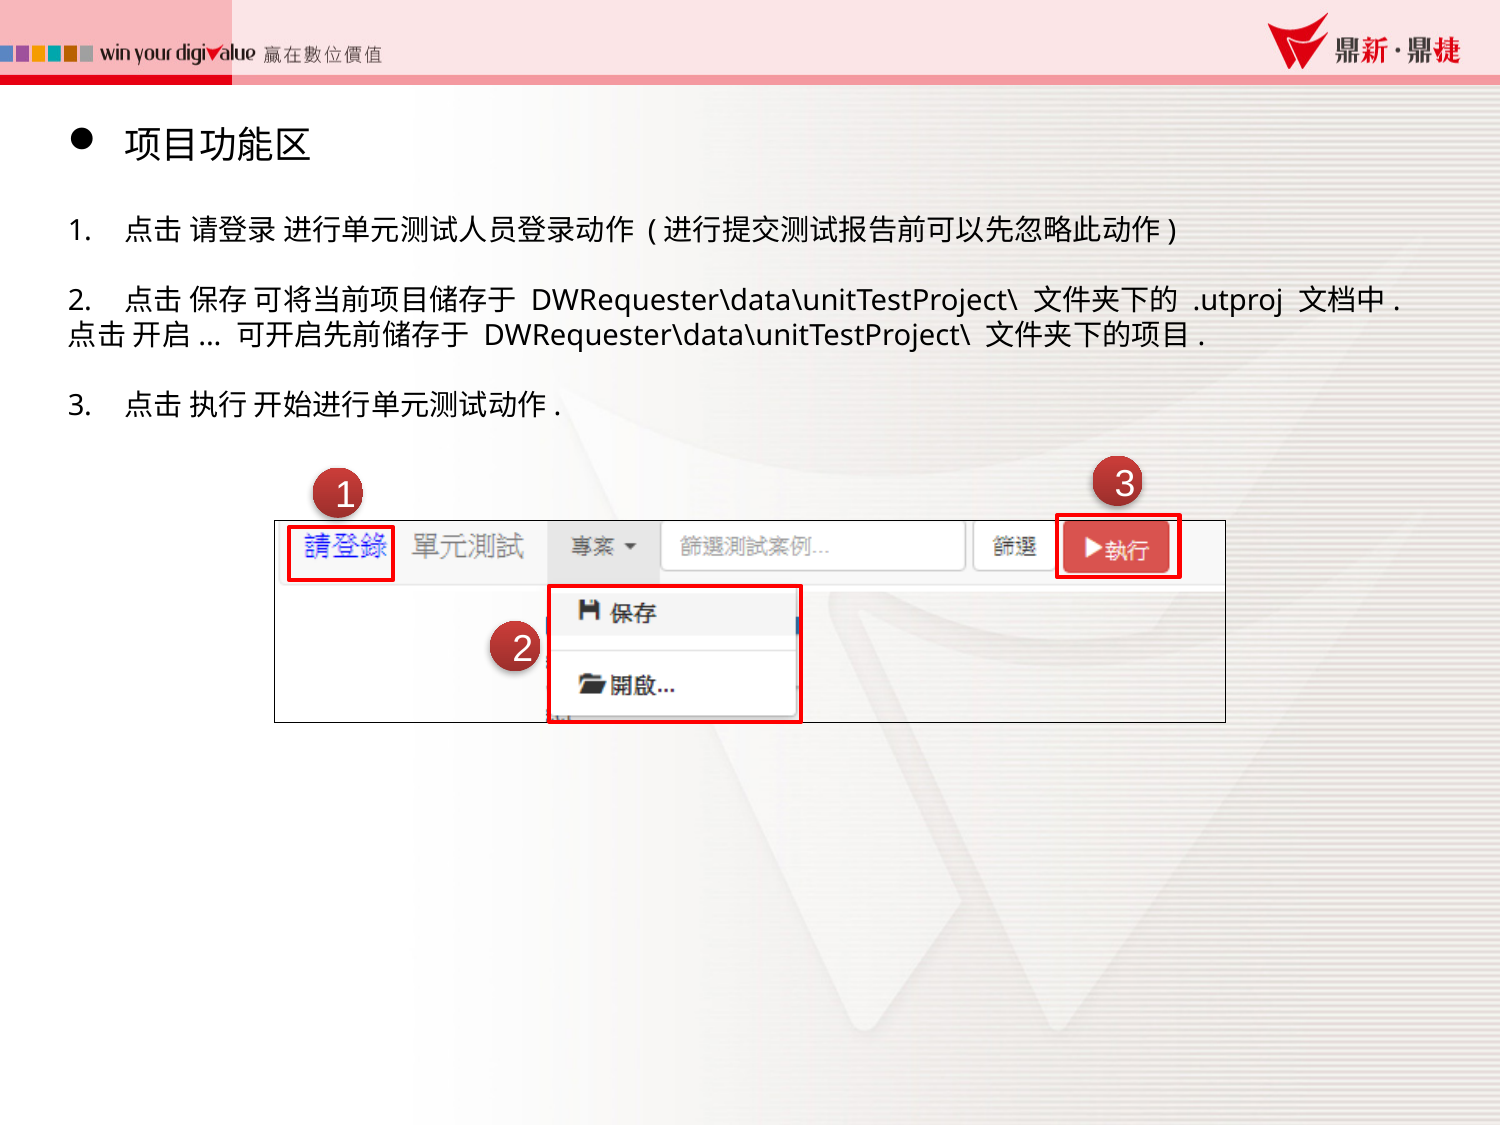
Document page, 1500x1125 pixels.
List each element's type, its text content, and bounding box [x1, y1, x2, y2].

text_box 项目功能区 点击 请登录 进行单元测试人员登录动作 (进行提交测试报告前可以先忽略此动作) 点击 保存 可将当前项目储存于 DWRequester\data\unitTestProject\ 文件夹下的 .utproj 文档中. 点击 开启... 可开启先前储存于 DWRequester\data\unitTestProject\ 文件夹下的项目. 点击 执行 开始进行单元测试动作. [53, 113, 1437, 811]
picture [0, 0, 1500, 1125]
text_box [273, 455, 1226, 723]
